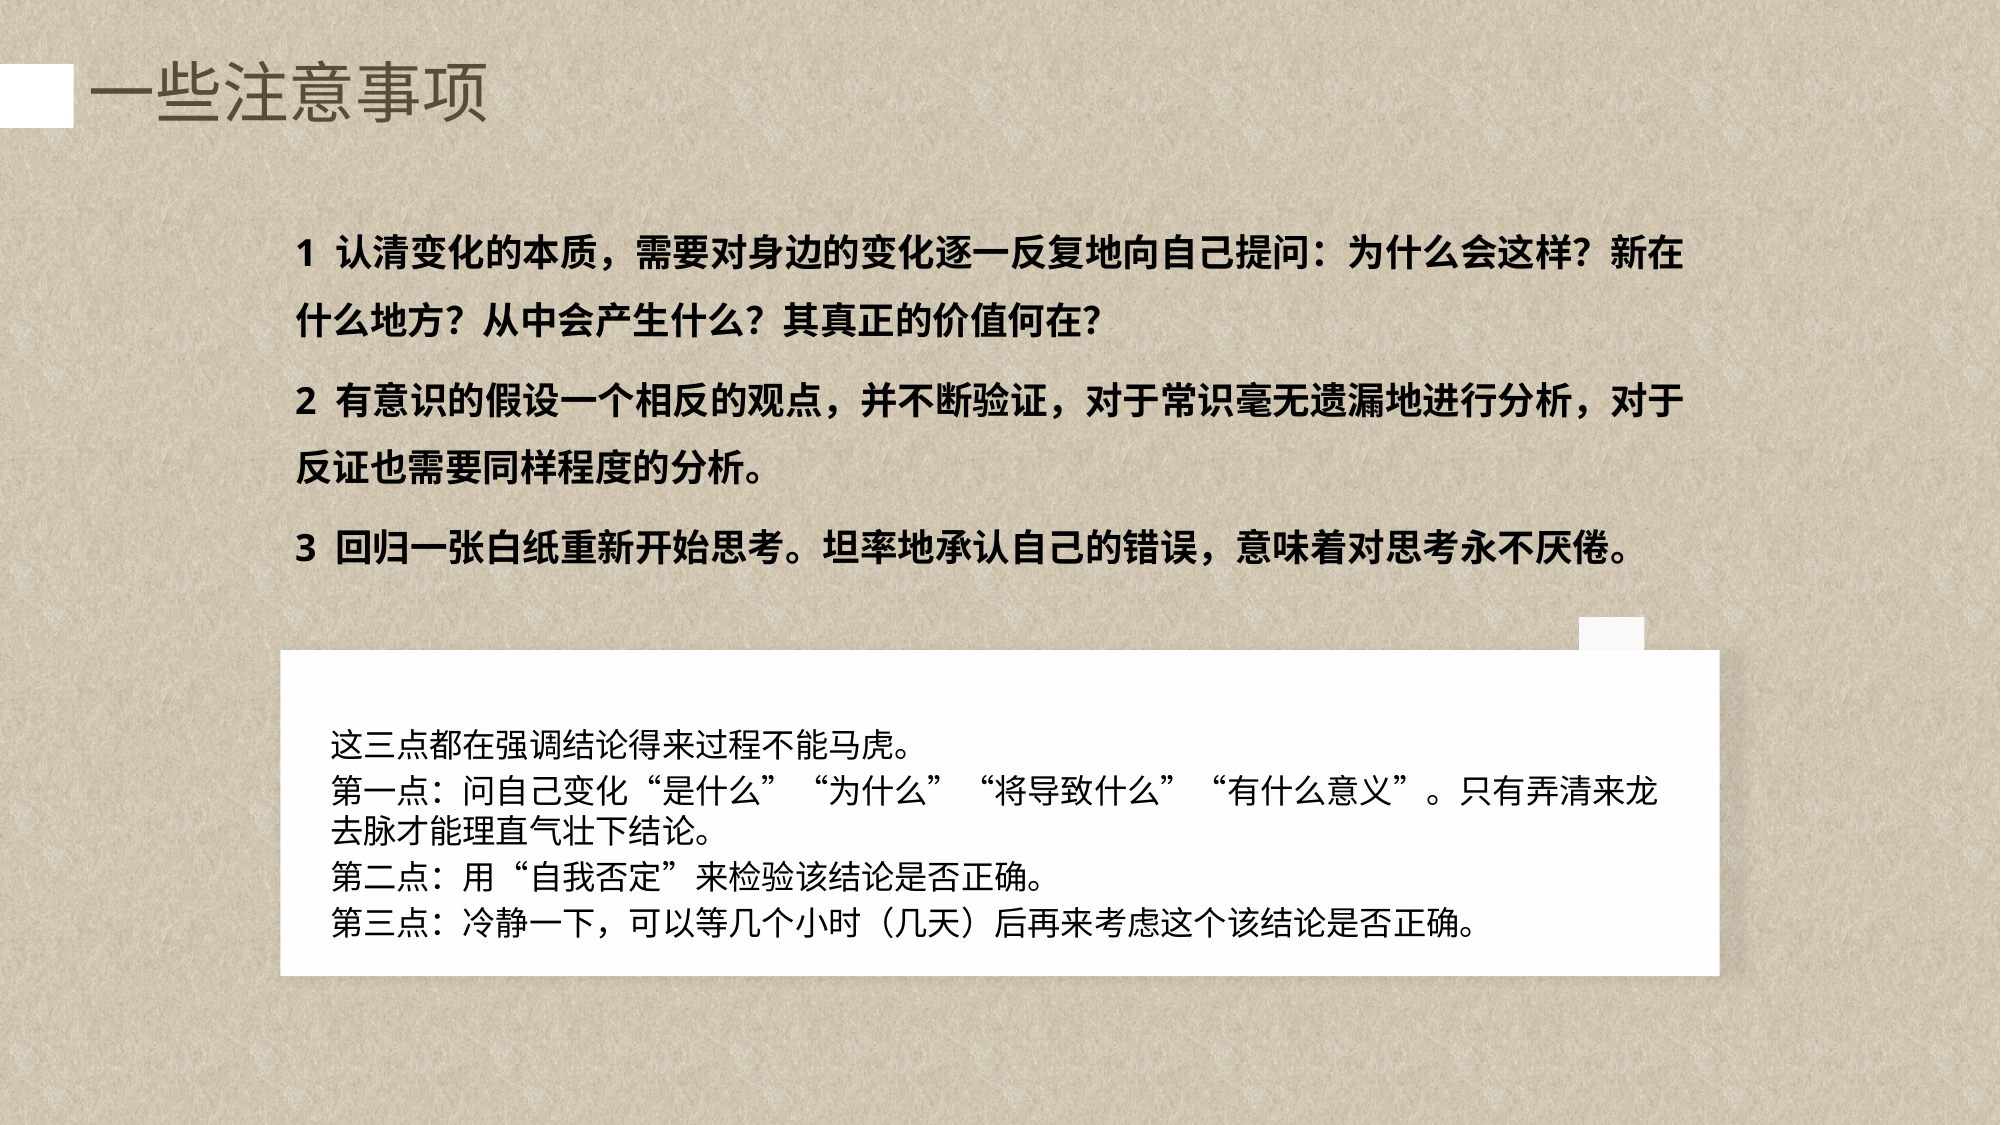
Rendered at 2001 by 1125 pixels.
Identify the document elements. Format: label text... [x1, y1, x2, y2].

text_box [630, 91, 1370, 843]
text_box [280, 617, 1720, 977]
picture [0, 0, 2000, 1125]
text_box 1 认清变化的本质，需要对身边的变化逐一反复地向自己提问：为什么会这样？新在什么地方？从中会产生什么？其真正的价值何在？ 2 有意识的假设一个相反的观点，并不断验证，对于常识毫无遗漏地进行分析，对于反证也需要同样程度的分析。 3 回归一张白纸重新开始思考。坦率地承认自己的错误，意味着对思考永不厌倦。 [280, 199, 630, 577]
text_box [0, 43, 873, 139]
text_box 1 认清变化的本质，需要对身边的变化逐一反复地向自己提问：为什么会这样？新在什么地方？从中会产生什么？其真正的价值何在？ 2 有意识的假设一个相反的观点，并不断验证，对于常识毫无遗漏地进行分析，对于反证也需要同样程度的分析。 3 回归一张白纸重新开始思考。坦率地承认自己的错误，意味着对思考永不厌倦。 [1370, 199, 1720, 577]
